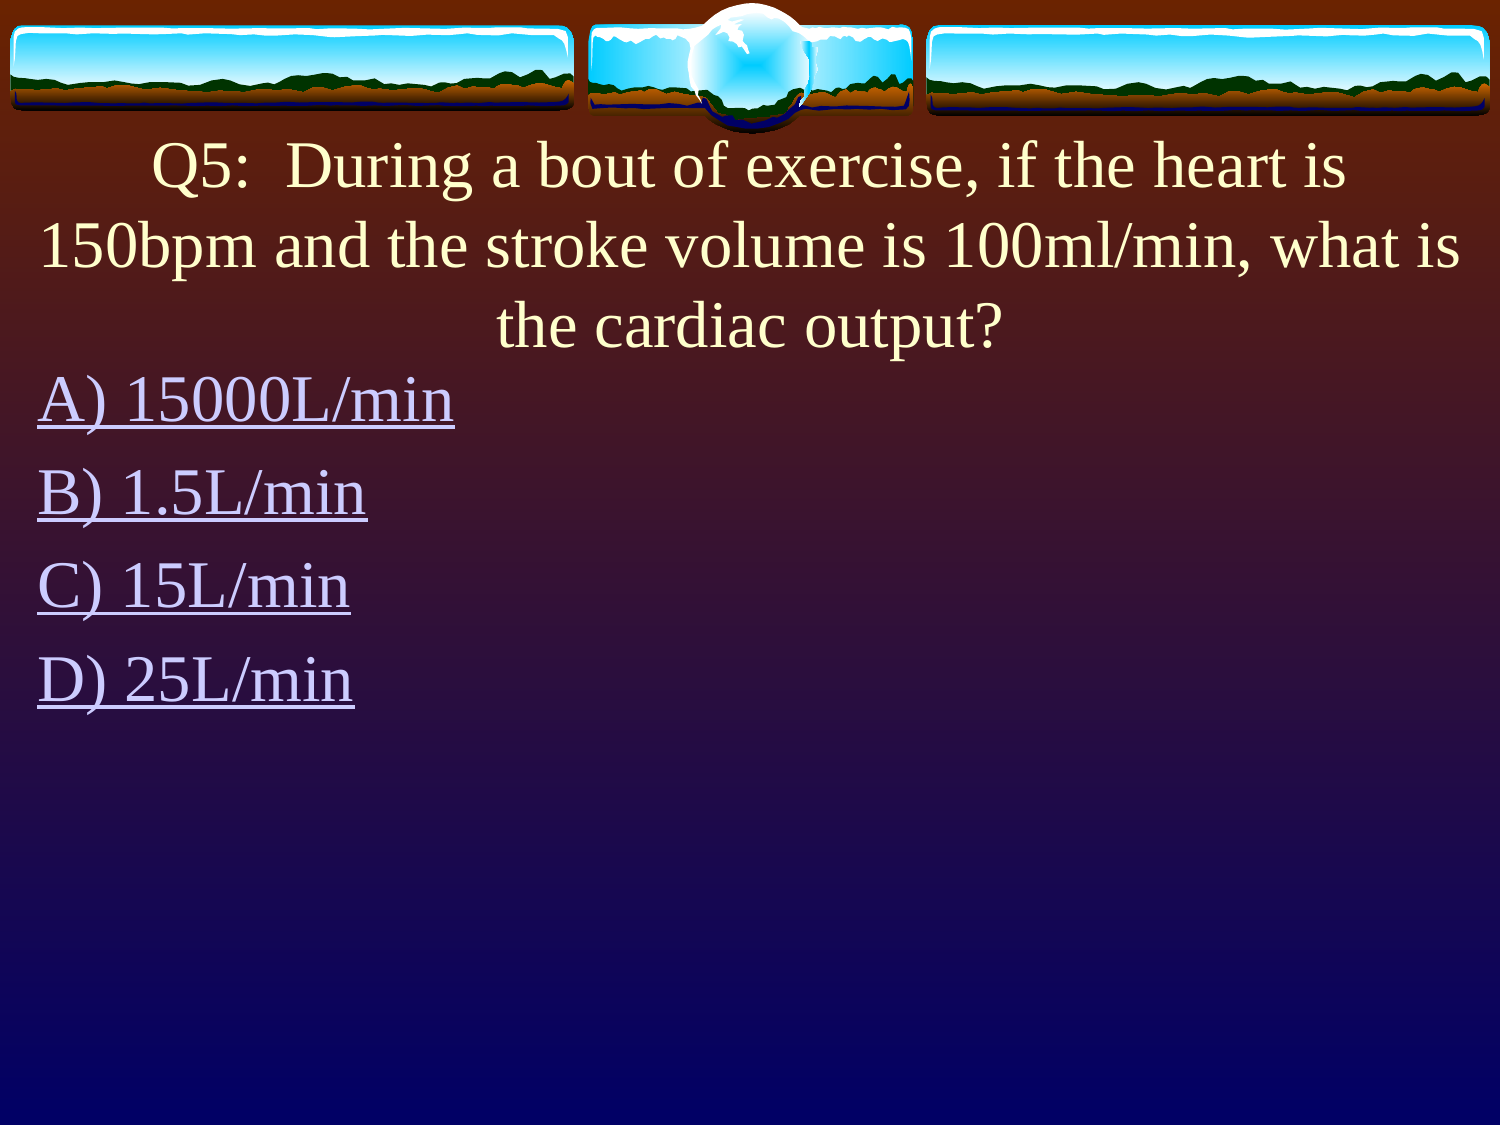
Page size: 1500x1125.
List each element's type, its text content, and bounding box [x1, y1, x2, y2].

list A) 15000L/min B) 1.5L/min C) 15L/min D) 25L/min [21, 346, 1482, 1026]
title Q5: During a bout of exercise, if the heart is 150bpm and the stroke volume is 100ml/min, what is the cardiac output? [21, 145, 1480, 336]
